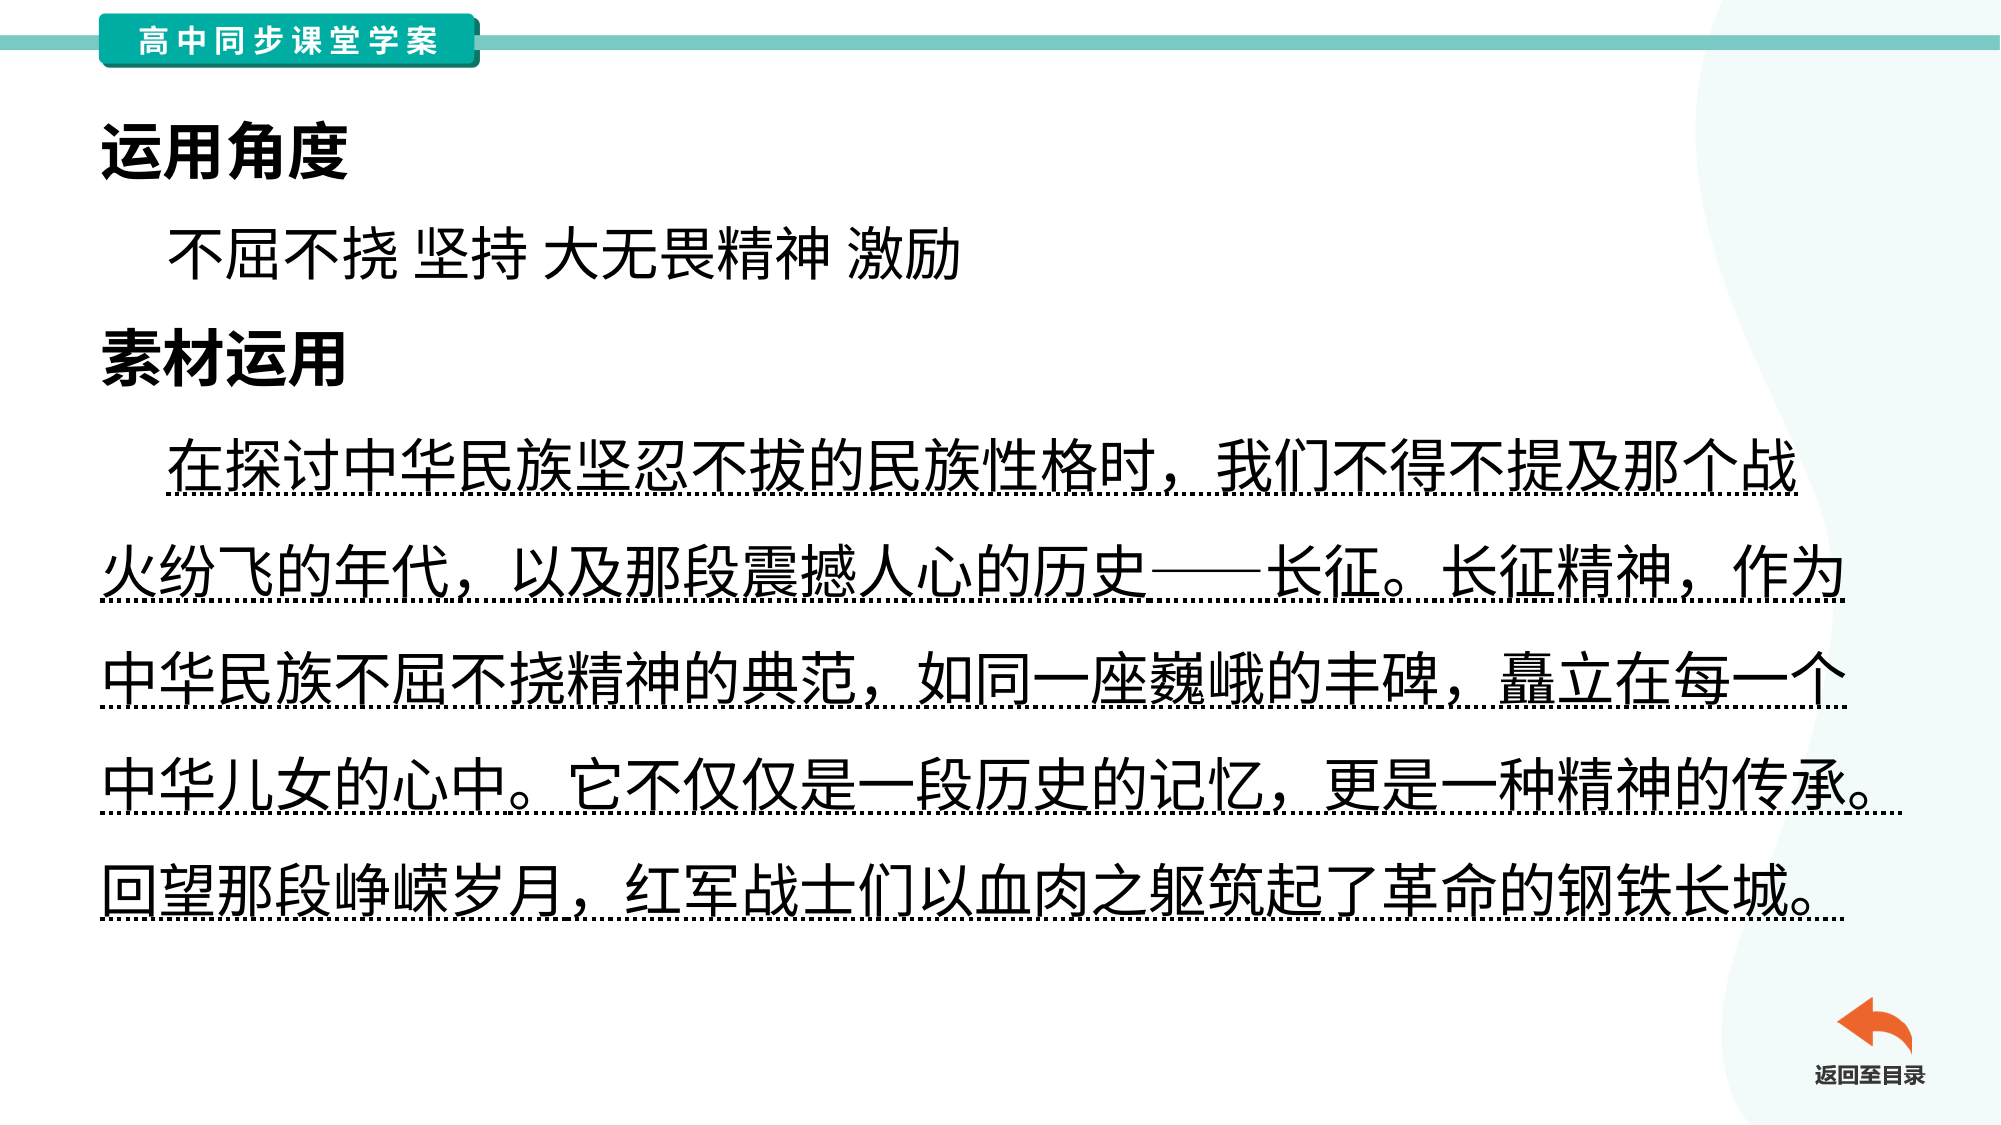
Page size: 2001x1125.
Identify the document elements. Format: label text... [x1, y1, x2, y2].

text_box 运用角度 [100, 76, 1899, 185]
text_box 在探讨中华民族坚忍不拔的民族性格时，我们不得不提及那个战 火纷飞的年代，以及那段震撼人心的历史——长征。长征精神，作为 中华民族不屈不挠精神的典范，如同一座巍峨的丰碑，矗立在每一个 中华儿女的心中。它不仅仅是一段历史的记忆，更是一种精神的传承。 回望那段峥嵘岁月，红军战士们以血肉之躯筑起了革命的钢铁长城。 [100, 393, 1899, 925]
text_box 素材运用 [100, 283, 1899, 393]
picture [0, 0, 2000, 1125]
text_box 不屈不挠 坚持 大无畏精神 激励 [100, 185, 1899, 283]
